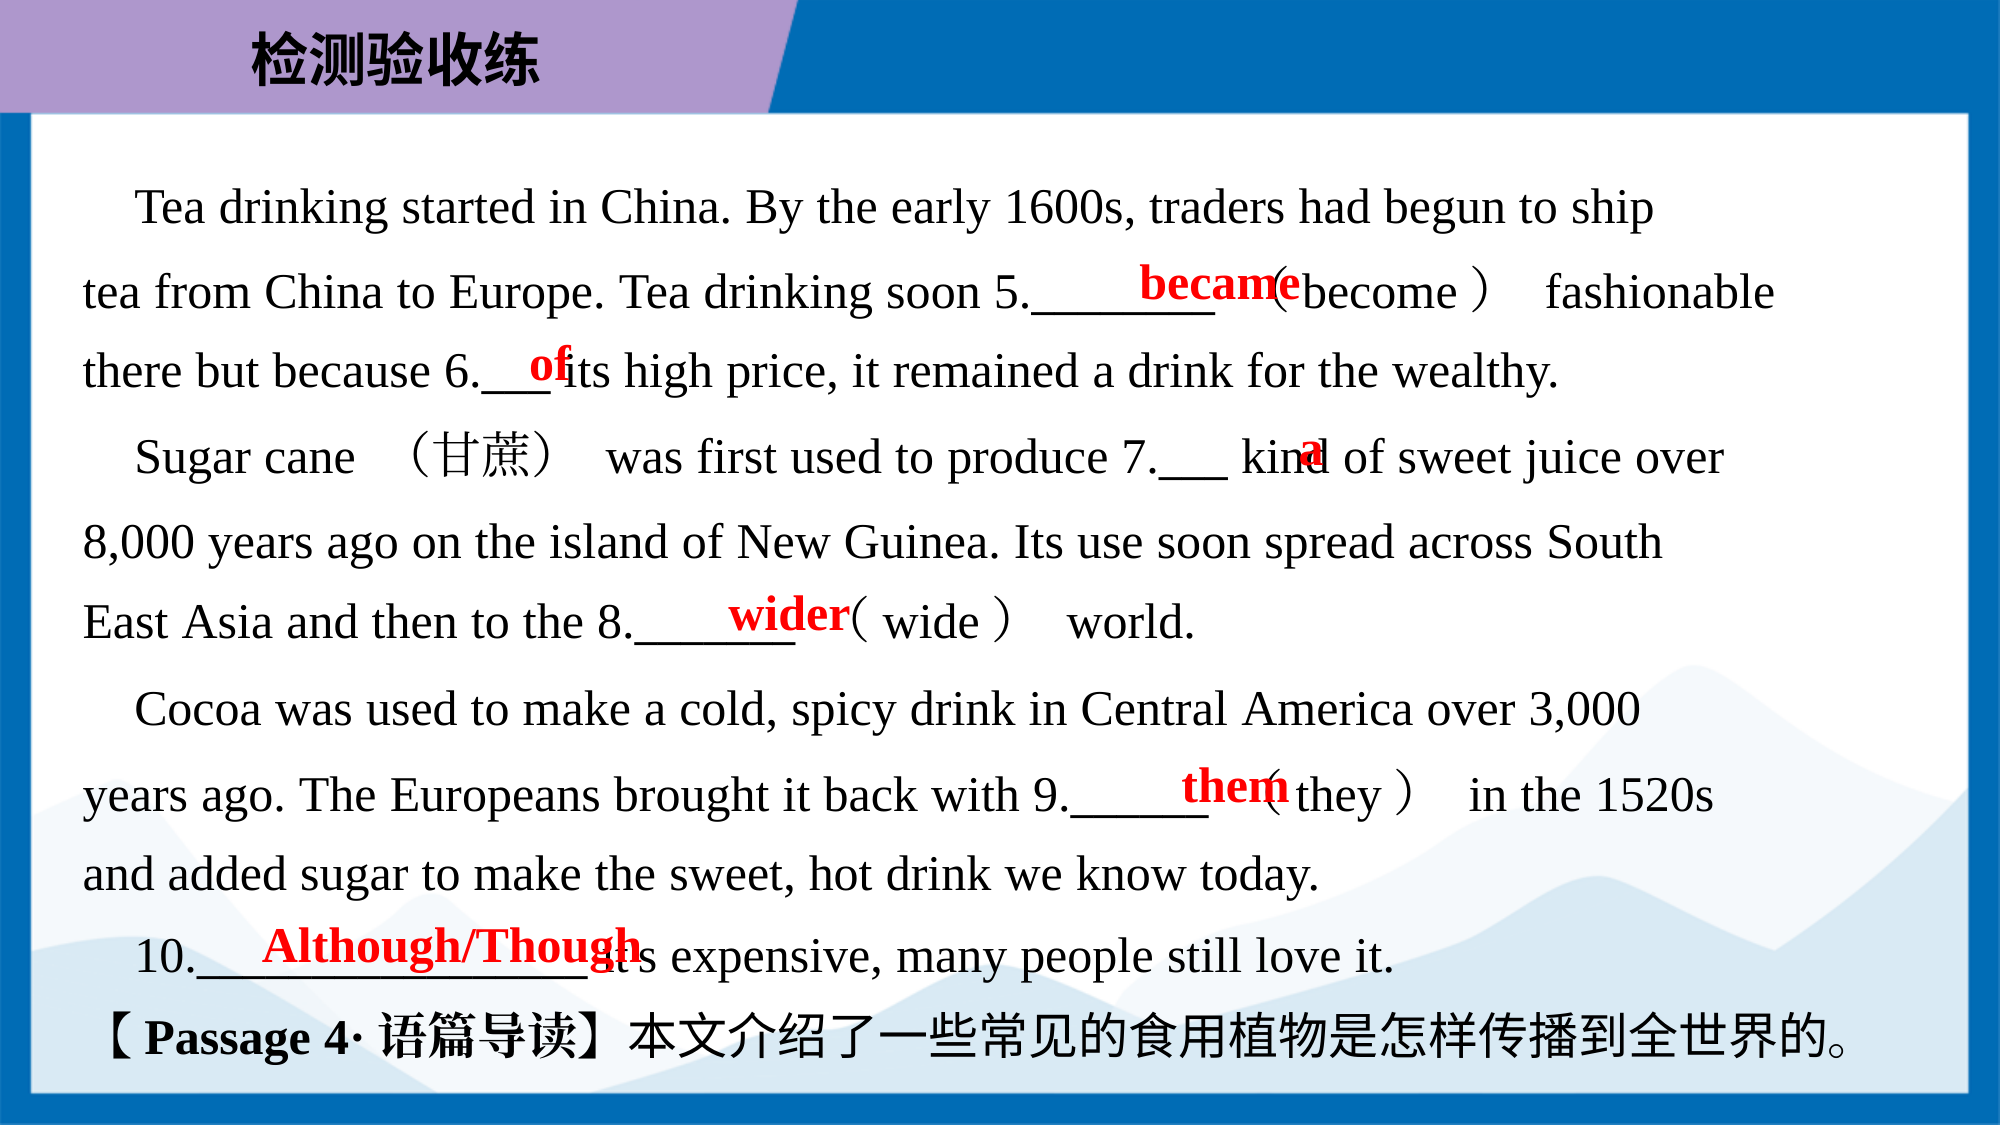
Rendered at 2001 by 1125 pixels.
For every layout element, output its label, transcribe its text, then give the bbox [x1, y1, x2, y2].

text_box of [511, 308, 589, 383]
text_box Although/Though [243, 891, 661, 966]
text_box a [1280, 393, 1342, 468]
picture [0, 0, 2000, 1125]
text_box became [1121, 228, 1319, 303]
text_box 10._________________ it's expensive, many people still love it. [82, 902, 1917, 975]
text_box Tea drinking started in China. By the early 1600s, traders had begun to ship tea from China to Europe. Tea drinking soon 5.________ （become） fashionable there but because 6.___ its high price, it remained a drink for the wealthy. [82, 147, 1917, 390]
text_box them [1163, 731, 1308, 806]
text_box wider [710, 559, 869, 634]
text_box 【Passage 4·语篇导读】本文介绍了一些常见的食用植物是怎样传播到全世界的。 [82, 985, 1917, 1057]
text_box Sugar cane （甘蔗） was first used to produce 7.___ kind of sweet juice over 8,000 years ago on the island of New Guinea. Its use soon spread across South East Asia and then to the 8._______ （wide） world. [82, 398, 1917, 641]
text_box Cocoa was used to make a cold, spicy drink in Central America over 3,000 years ago. The Europeans brought it back with 9.______ （they） in the 1520s and added sugar to make the sweet, hot drink we know today. [82, 650, 1917, 893]
